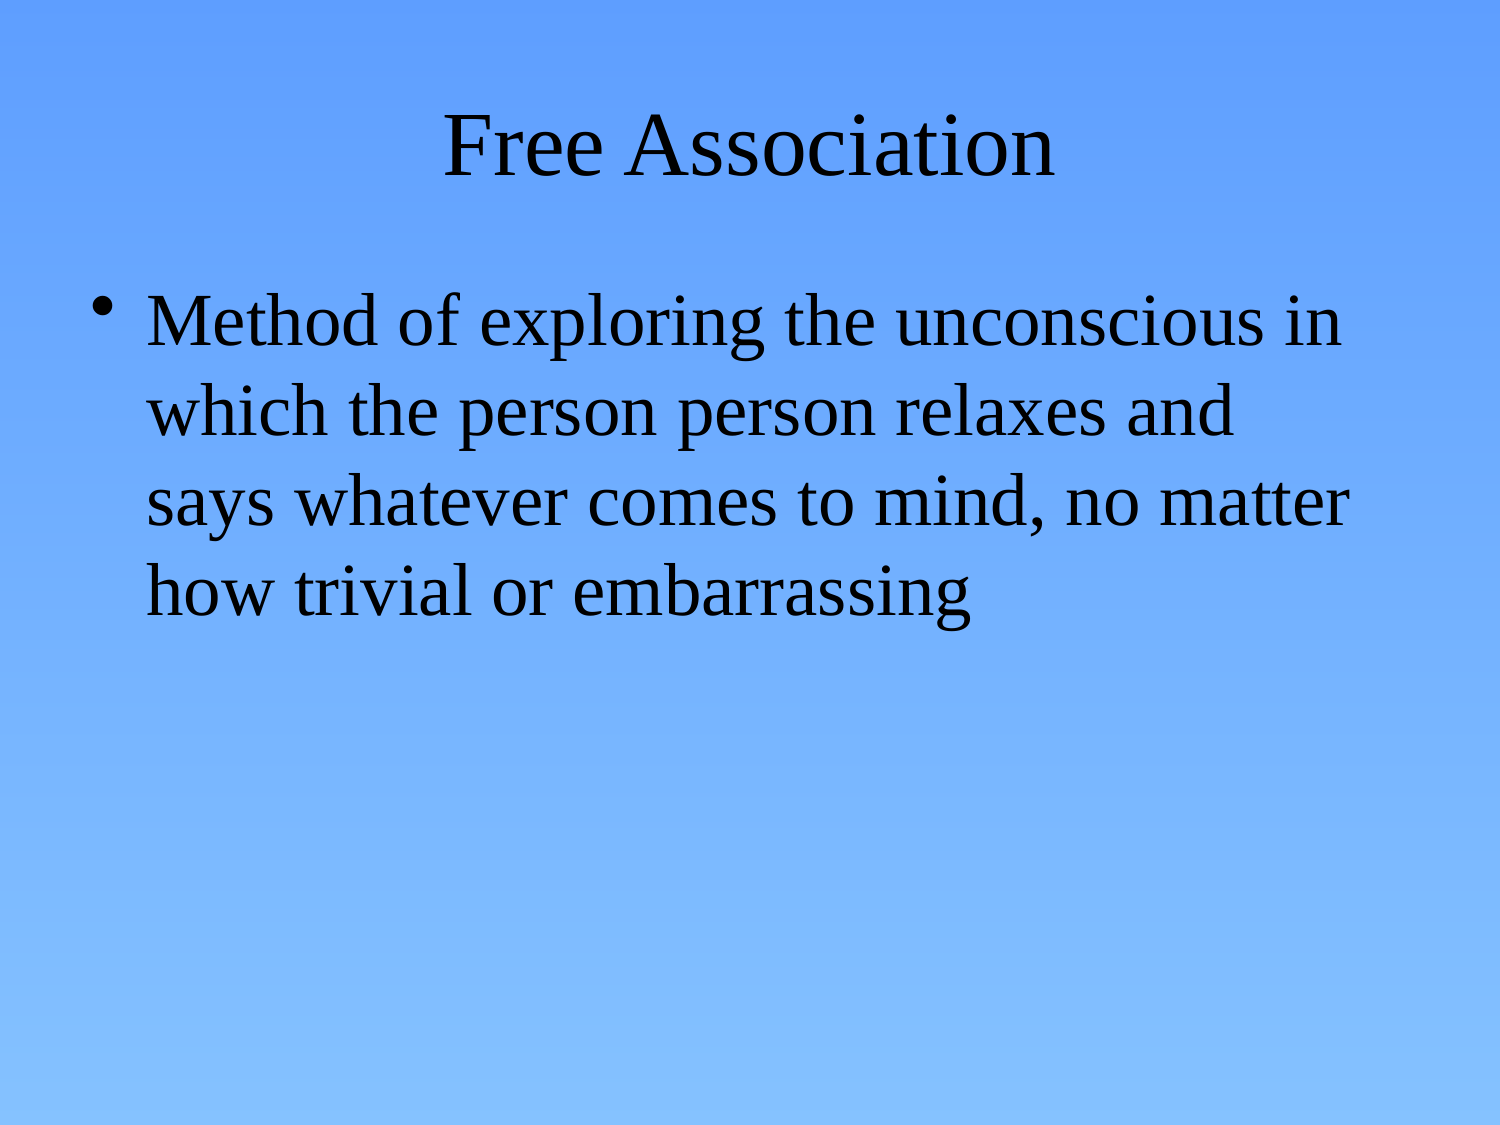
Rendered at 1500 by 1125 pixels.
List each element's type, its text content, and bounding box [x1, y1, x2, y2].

list Method of exploring the unconscious in which the person person relaxes and says whatever comes to mind, no matter how trivial or embarrassing [74, 262, 1388, 1006]
title Free Association [74, 44, 1426, 233]
